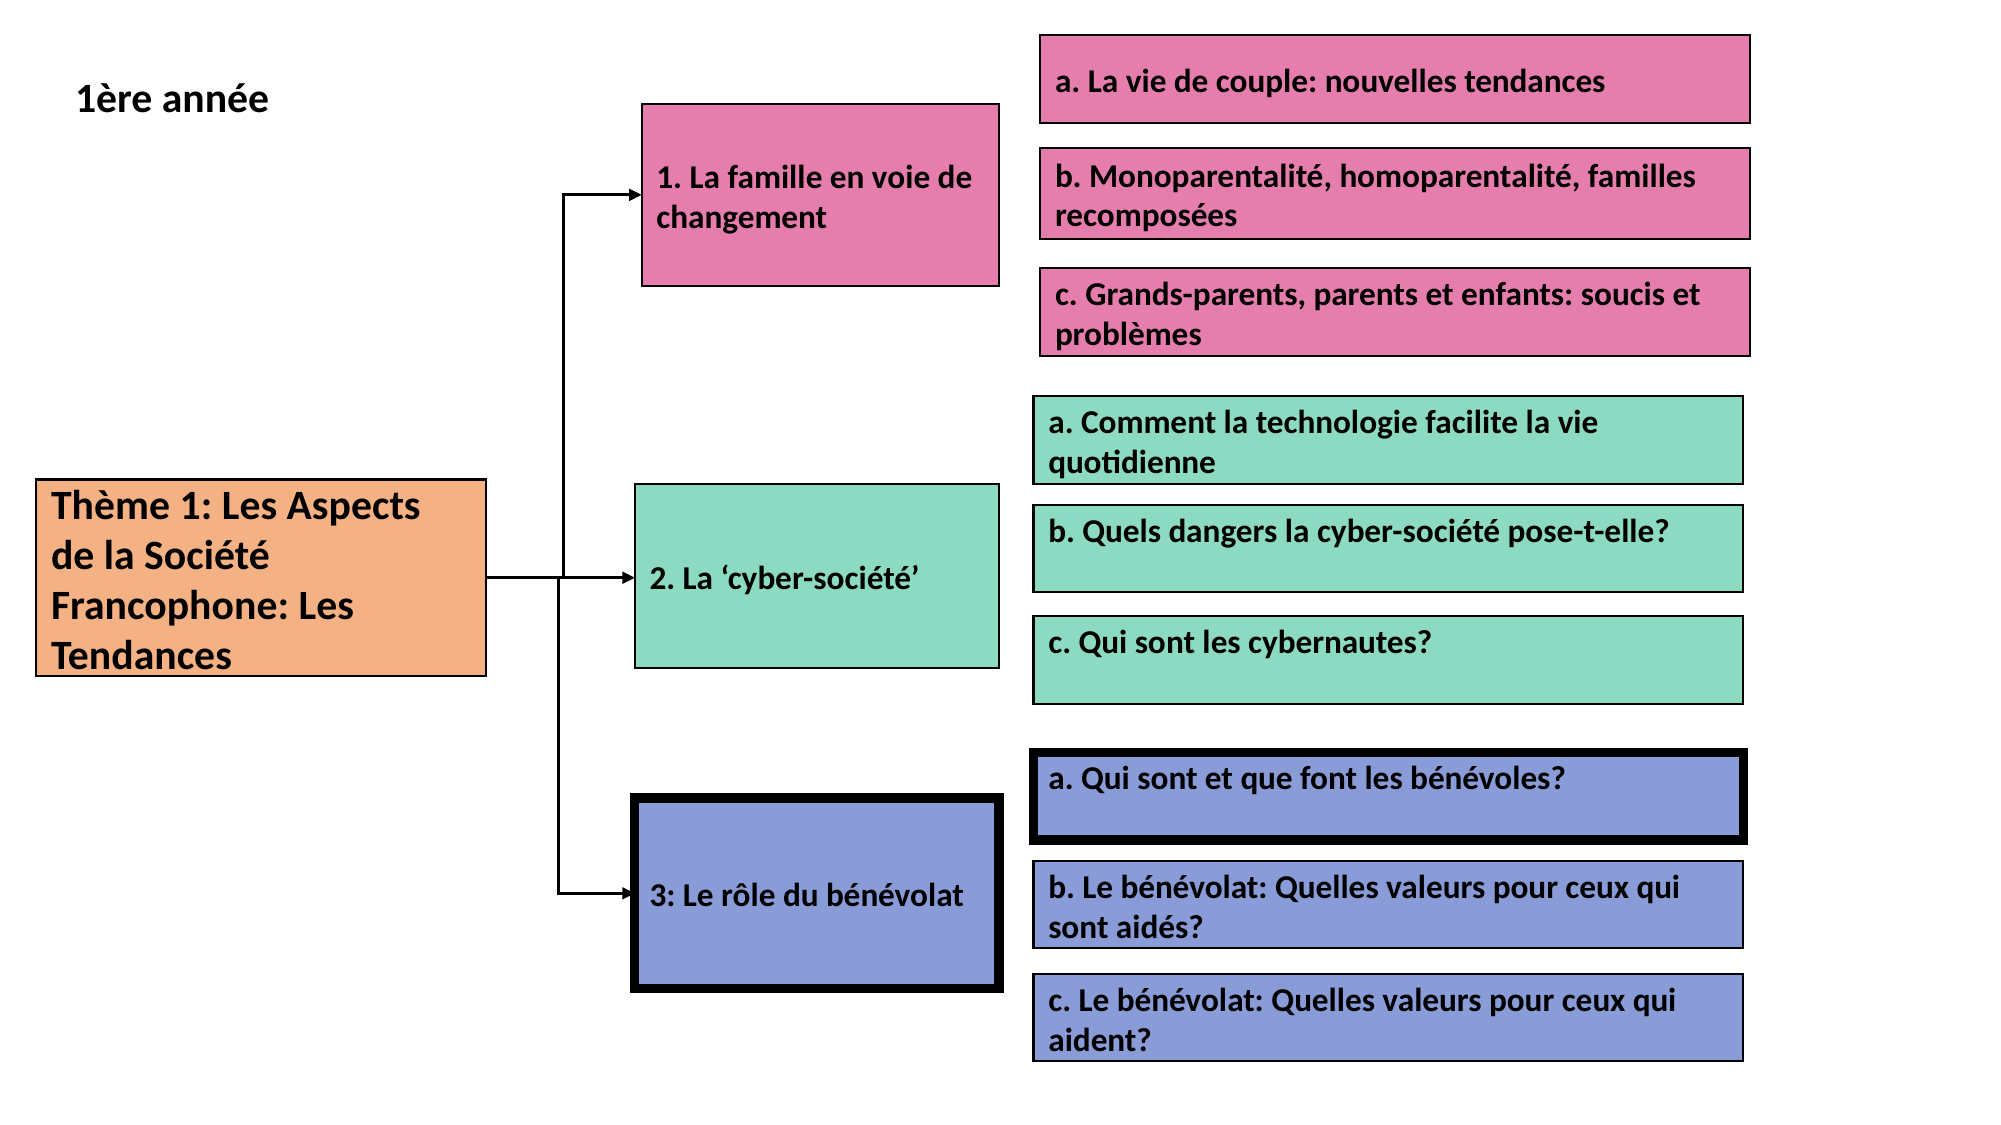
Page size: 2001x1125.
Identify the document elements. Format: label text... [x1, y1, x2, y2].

text_box 1. La famille en voie de changement [641, 103, 1000, 287]
text_box a. Qui sont et que font les bénévoles? [1032, 752, 1744, 841]
text_box b. Monoparentalité, homoparentalité, familles recomposées [1039, 147, 1751, 240]
text_box a. La vie de couple: nouvelles tendances [1039, 34, 1751, 124]
text_box b. Le bénévolat: Quelles valeurs pour ceux qui sont aidés? [1032, 860, 1744, 949]
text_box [486, 577, 635, 894]
text_box b. Quels dangers la cyber-société pose-t-elle? [1032, 504, 1744, 593]
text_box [486, 194, 642, 578]
text_box 3: Le rôle du bénévolat [634, 797, 1000, 989]
text_box a. Comment la technologie facilite la vie quotidienne [1032, 395, 1744, 485]
text_box c. Qui sont les cybernautes? [1032, 615, 1744, 705]
text_box c. Grands-parents, parents et enfants: soucis et problèmes [1039, 267, 1751, 357]
text_box c. Le bénévolat: Quelles valeurs pour ceux qui aident? [1032, 973, 1744, 1062]
text_box 1ère année [60, 63, 285, 129]
text_box 2. La ‘cyber-société’ [635, 483, 1000, 669]
text_box Thème 1: Les Aspects de la Société Francophone: Les Tendances [35, 478, 486, 677]
